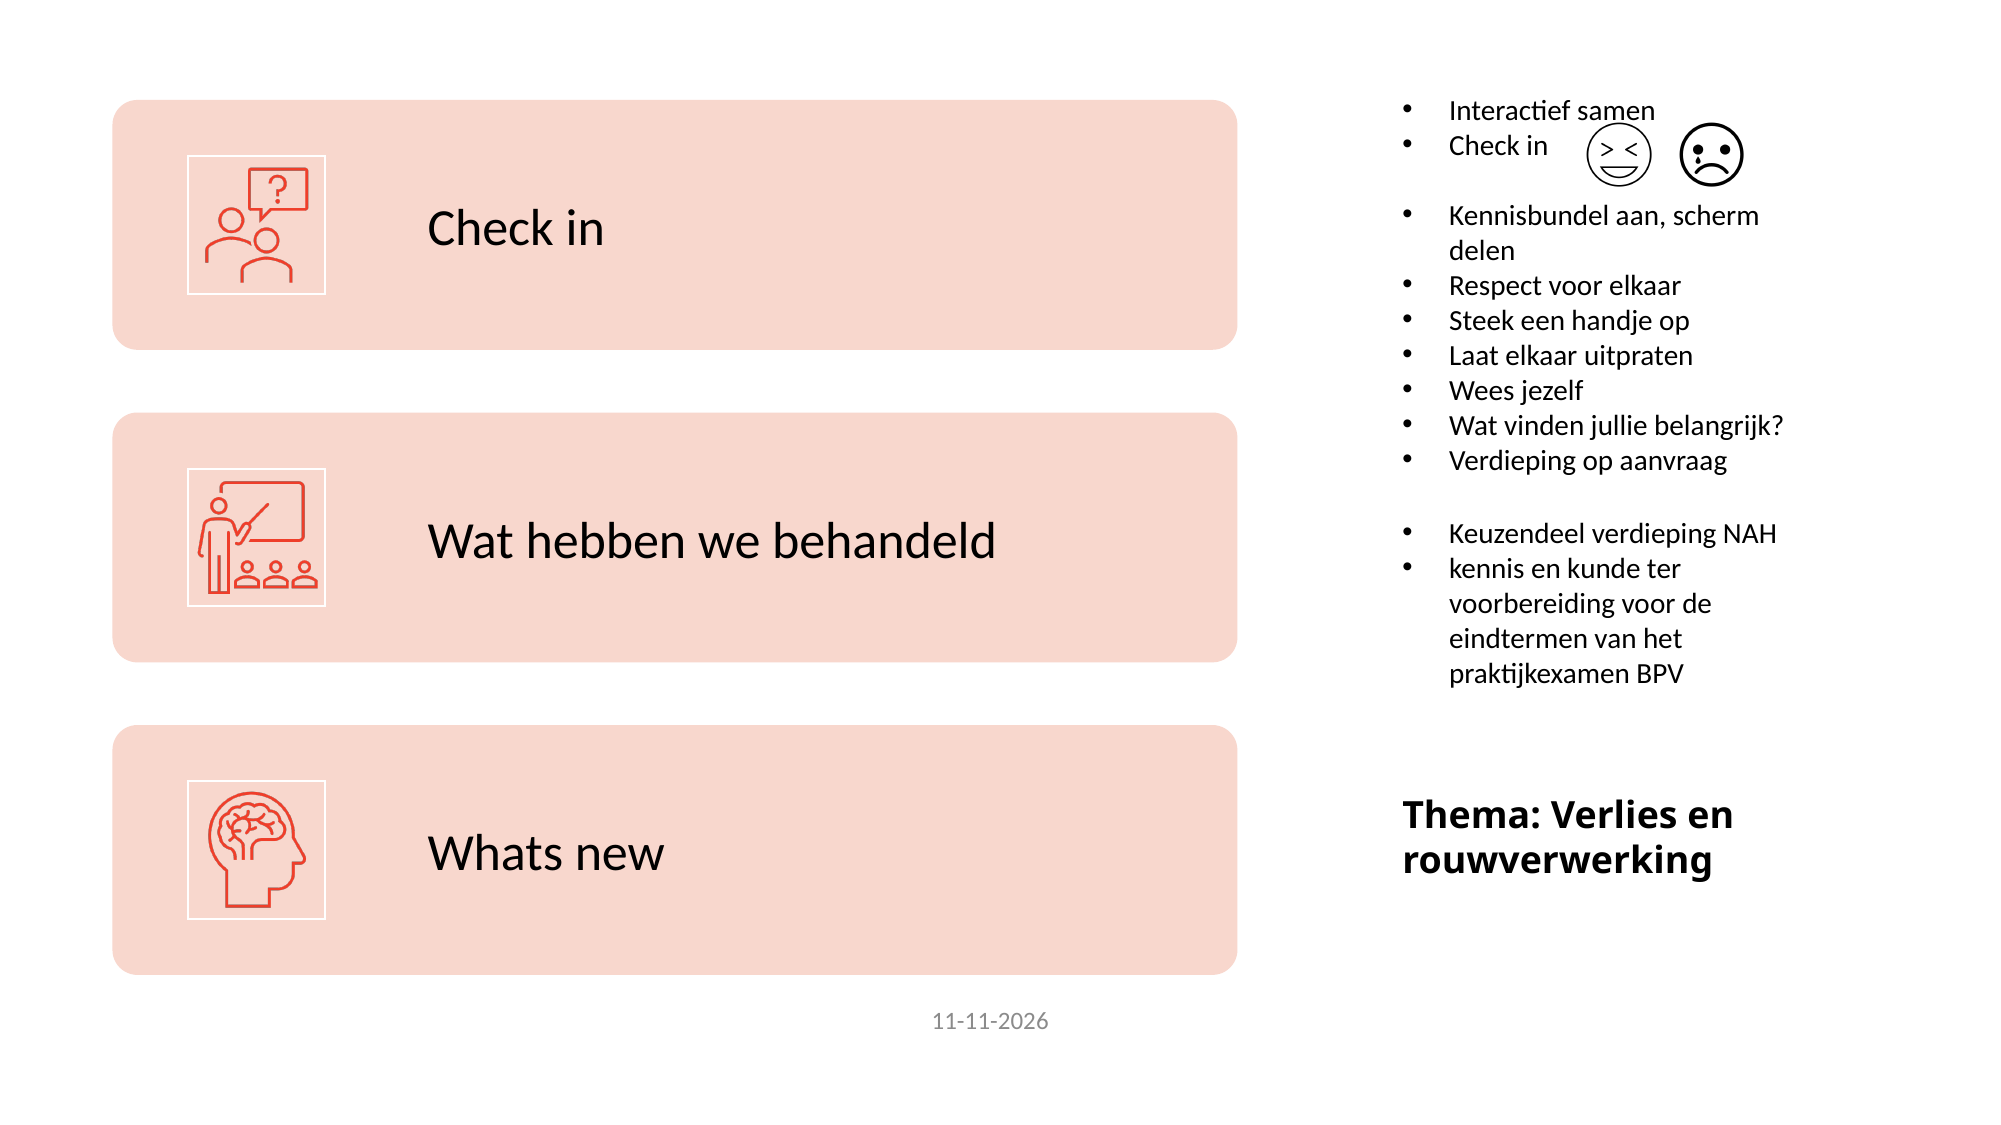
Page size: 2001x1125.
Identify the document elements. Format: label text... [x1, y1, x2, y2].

text_box Interactief samen Check in Kennisbundel aan, scherm delen Respect voor elkaar Steek een handje op Laat elkaar uitpraten Wees jezelf Wat vinden jullie belangrijk? Verdieping op aanvraag [1387, 84, 1829, 506]
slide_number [916, 990, 1238, 1050]
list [112, 99, 1238, 975]
picture [1671, 114, 1752, 195]
picture [1578, 114, 1660, 195]
text_box Keuzendeel verdieping NAH kennis en kunde ter voorbereiding voor de eindtermen van het praktijkexamen BPV [1387, 506, 1829, 697]
text_box Thema: Verlies en rouwverwerking [1387, 783, 1829, 889]
